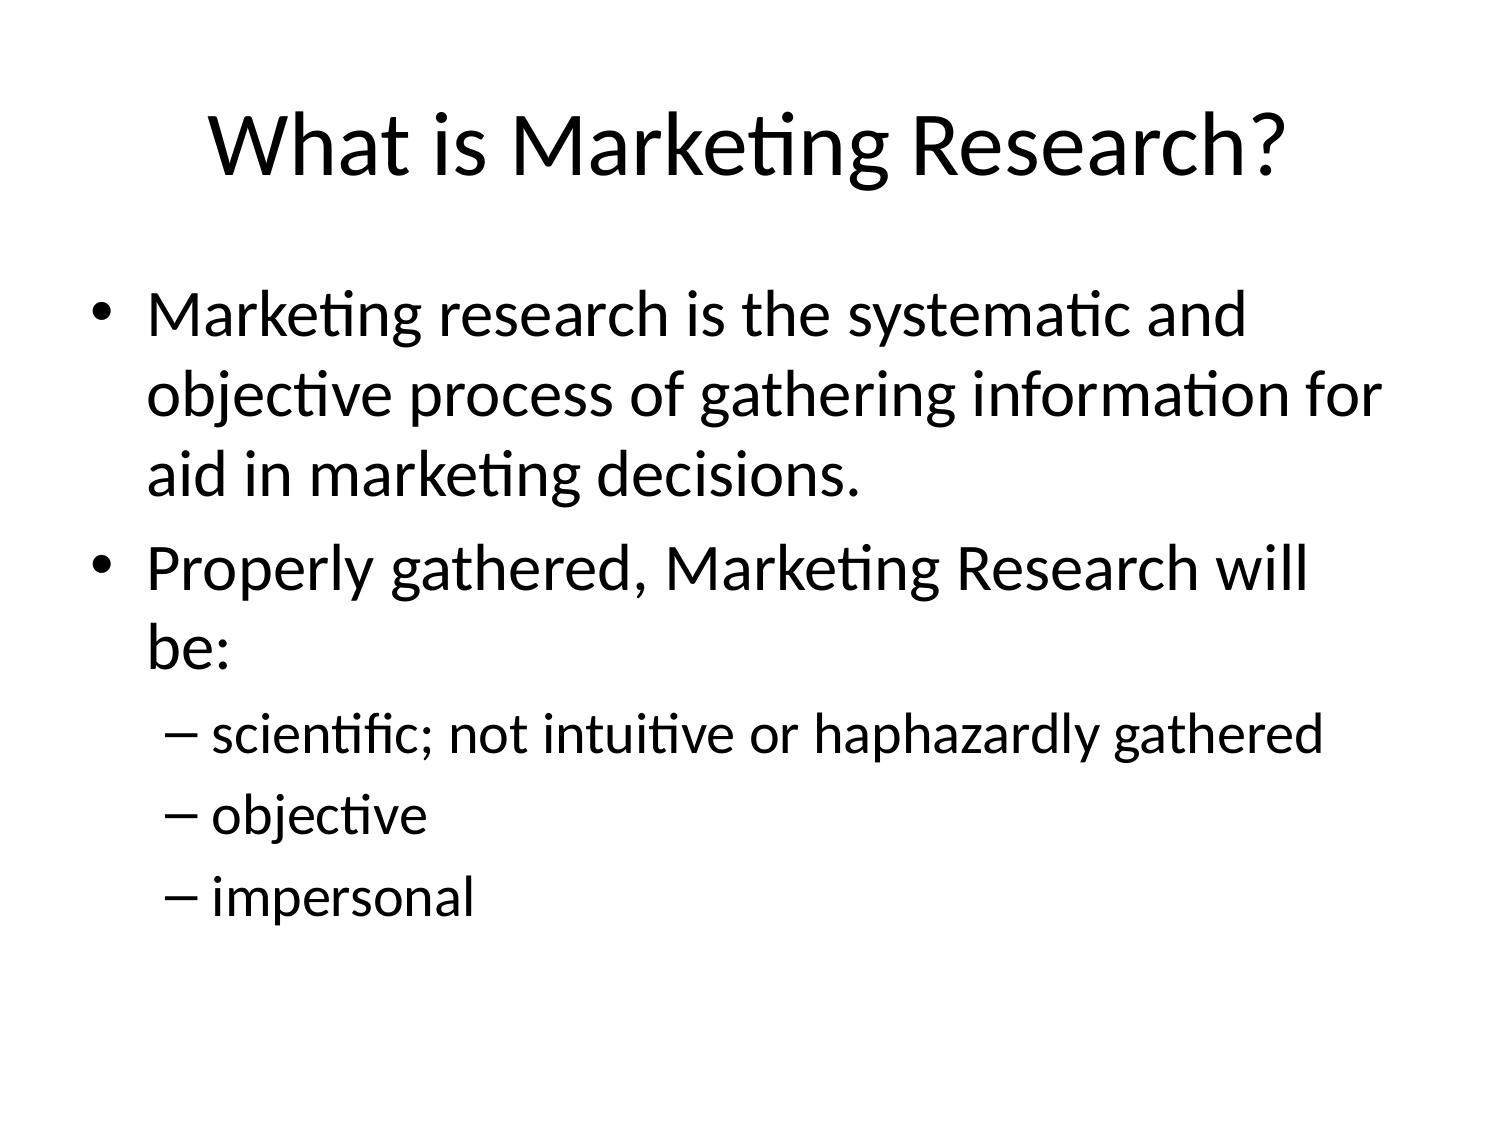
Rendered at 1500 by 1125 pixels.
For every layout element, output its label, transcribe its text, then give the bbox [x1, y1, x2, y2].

title What is Marketing Research? [75, 45, 1425, 233]
list Marketing research is the systematic and objective process of gathering information for aid in marketing decisions. Properly gathered, Marketing Research will be: scientific; not intuitive or haphazardly gathered objective impersonal [75, 262, 1425, 1005]
